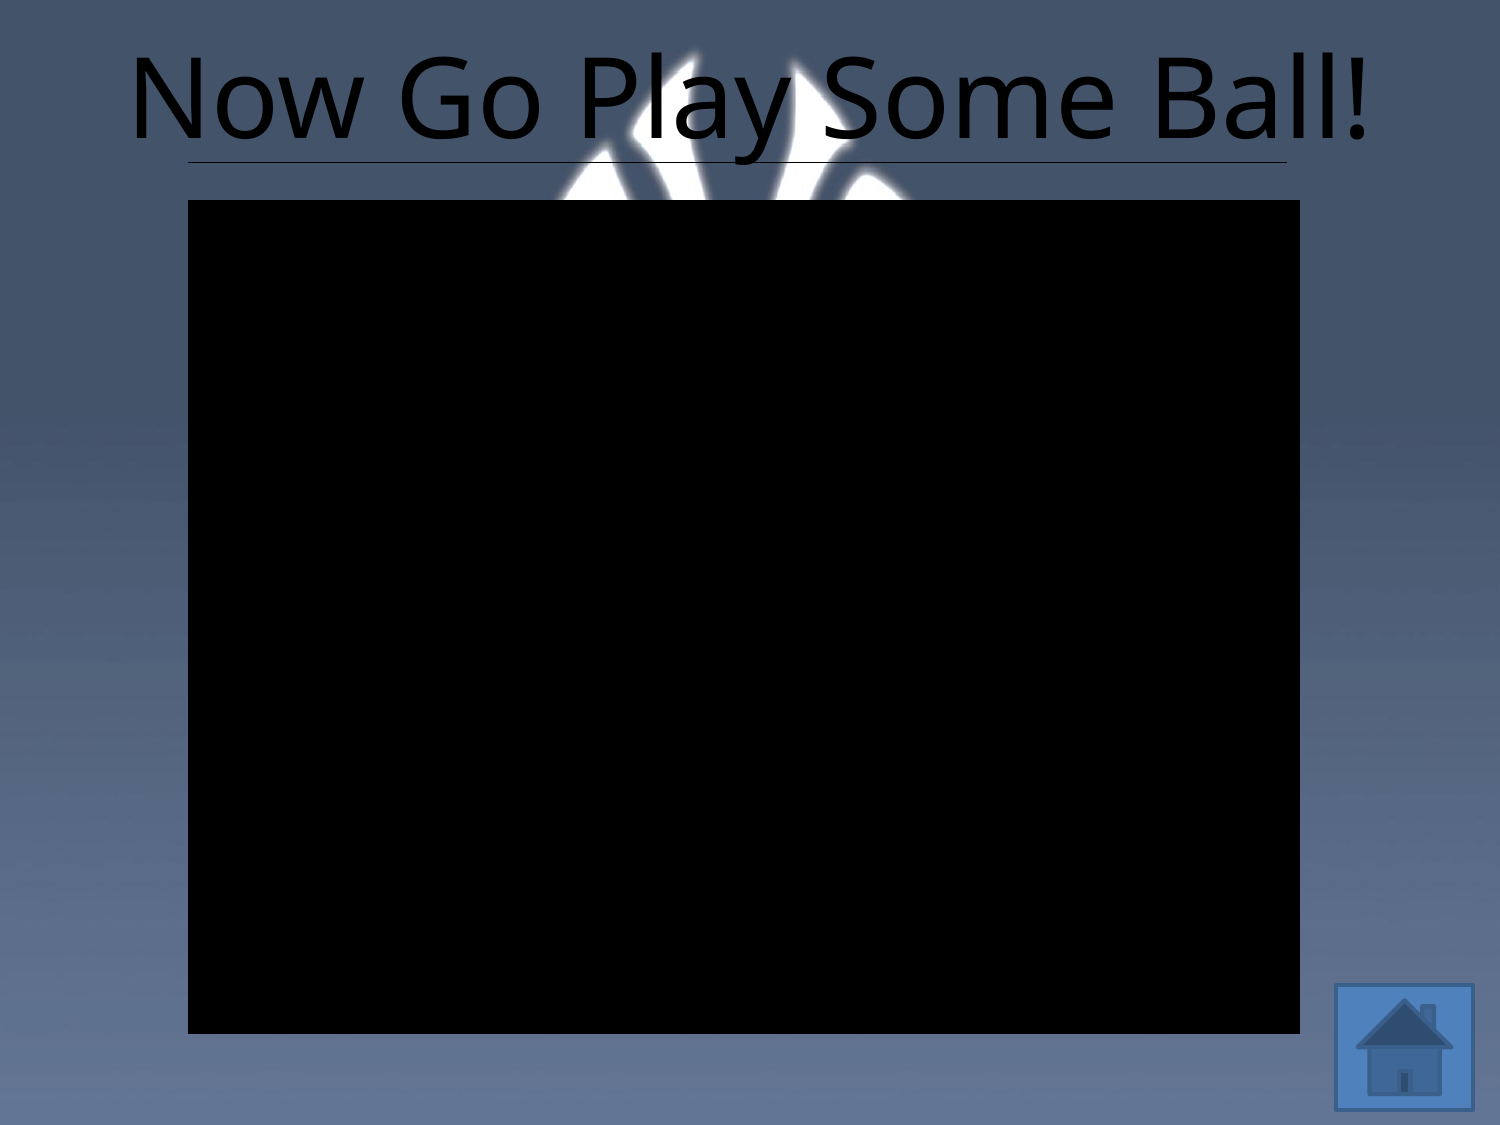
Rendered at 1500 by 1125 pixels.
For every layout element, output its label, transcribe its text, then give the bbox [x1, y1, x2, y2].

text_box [187, 199, 1301, 1035]
picture [0, 0, 1500, 1125]
title Now Go Play Some Ball! [75, 0, 1425, 188]
text_box [1334, 983, 1475, 1112]
